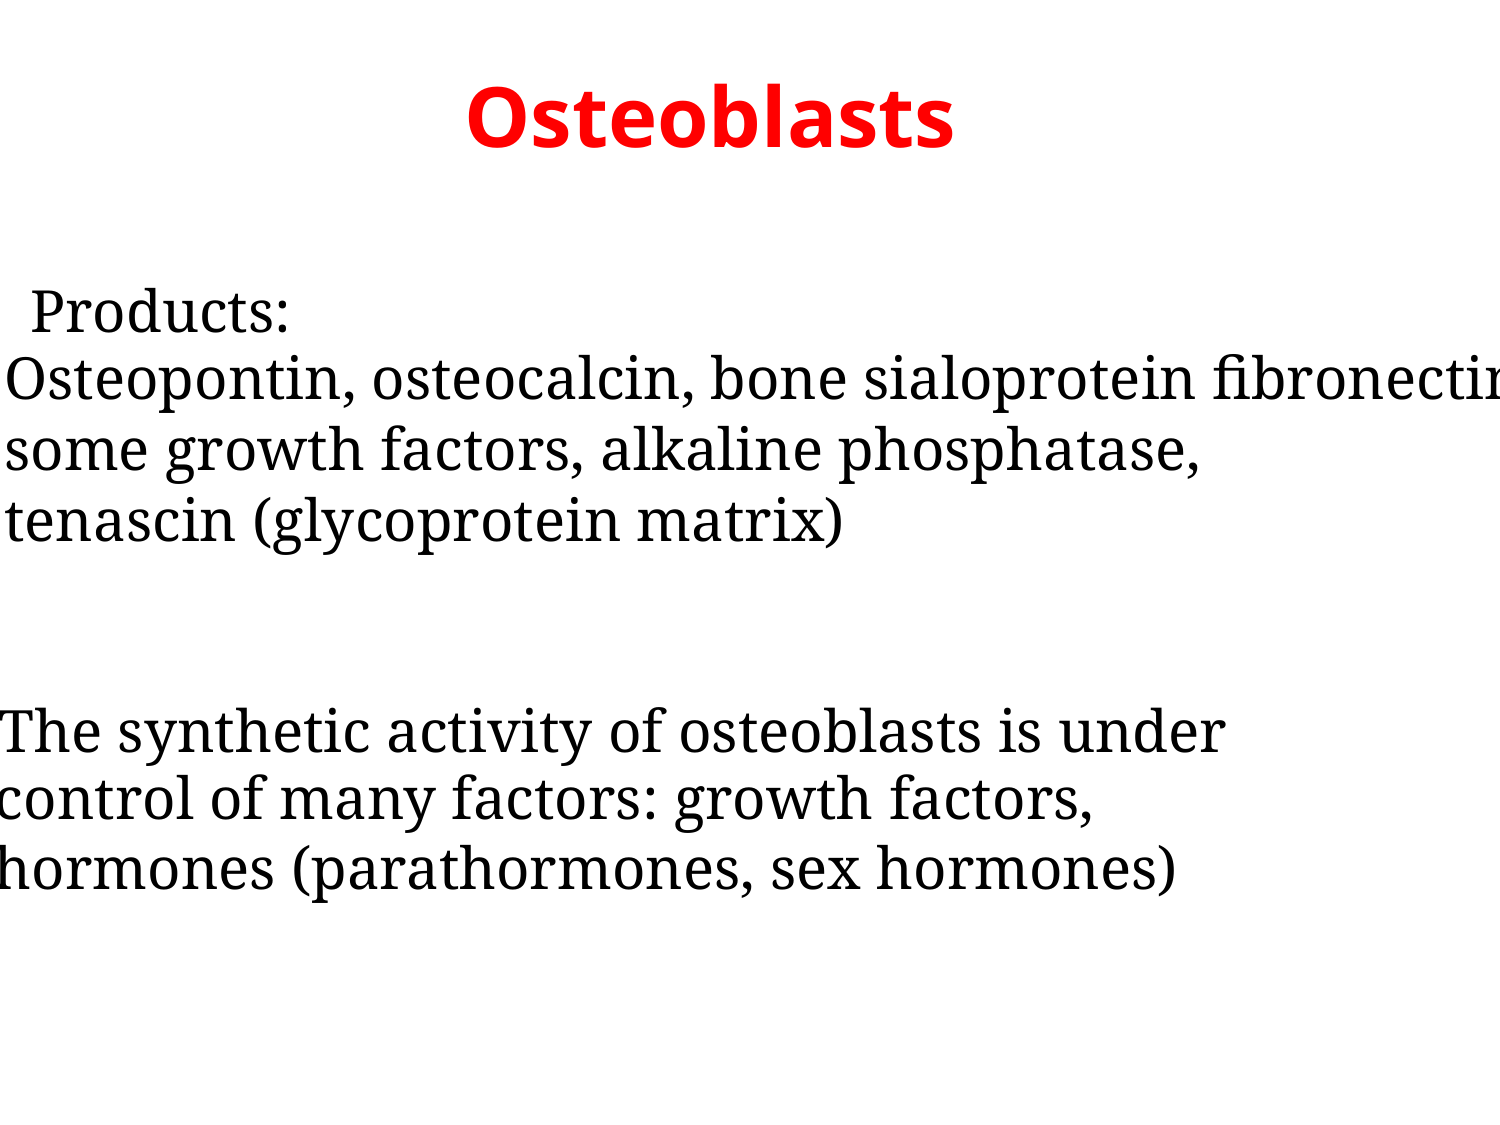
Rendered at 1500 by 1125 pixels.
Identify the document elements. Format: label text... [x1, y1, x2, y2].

text_box The synthetic activity of osteoblasts is under [0, 694, 1228, 832]
text_box Products: [30, 273, 292, 340]
text_box control of many factors: growth factors, hormones (parathormones, sex hormones) [0, 761, 1180, 972]
text_box Osteoblasts [464, 78, 958, 165]
text_box Osteopontin, osteocalcin, bone sialoprotein fibronectin, some growth factors, alkaline phosphatase, tenascin (glycoprotein matrix) [4, 340, 1500, 553]
